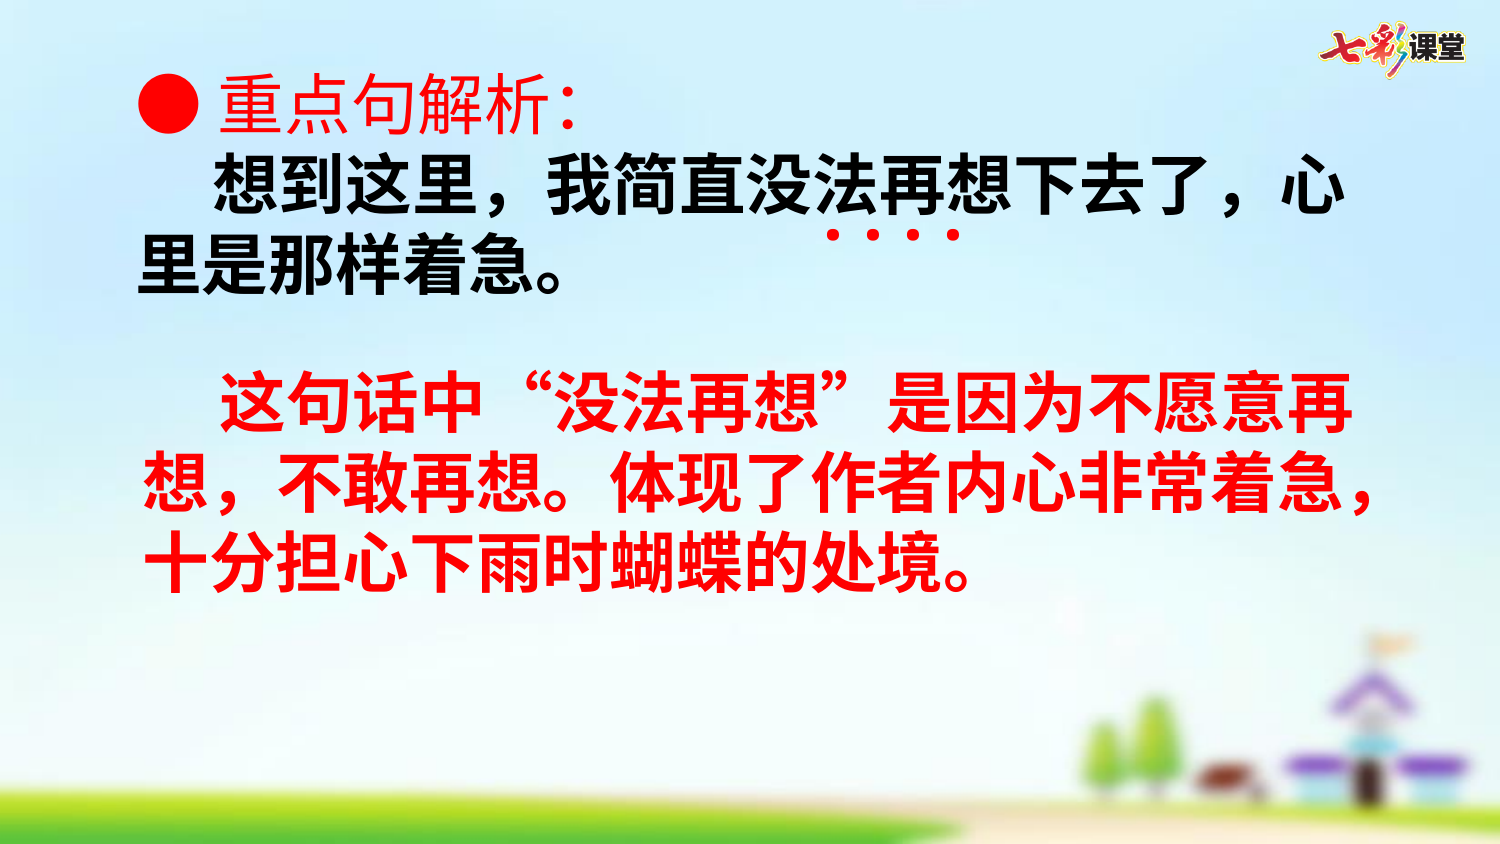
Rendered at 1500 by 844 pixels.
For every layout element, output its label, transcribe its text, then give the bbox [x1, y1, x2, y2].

text_box ●重点句解析： 想到这里，我简直没法再想下去了，心里是那样着急。 [120, 55, 1412, 311]
text_box 这句话中“没法再想”是因为不愿意再想，不敢再想。体现了作者内心非常着急，十分担心下雨时蝴蝶的处境。 [127, 353, 1400, 608]
text_box ···· [798, 184, 1105, 279]
picture [0, 0, 1500, 844]
